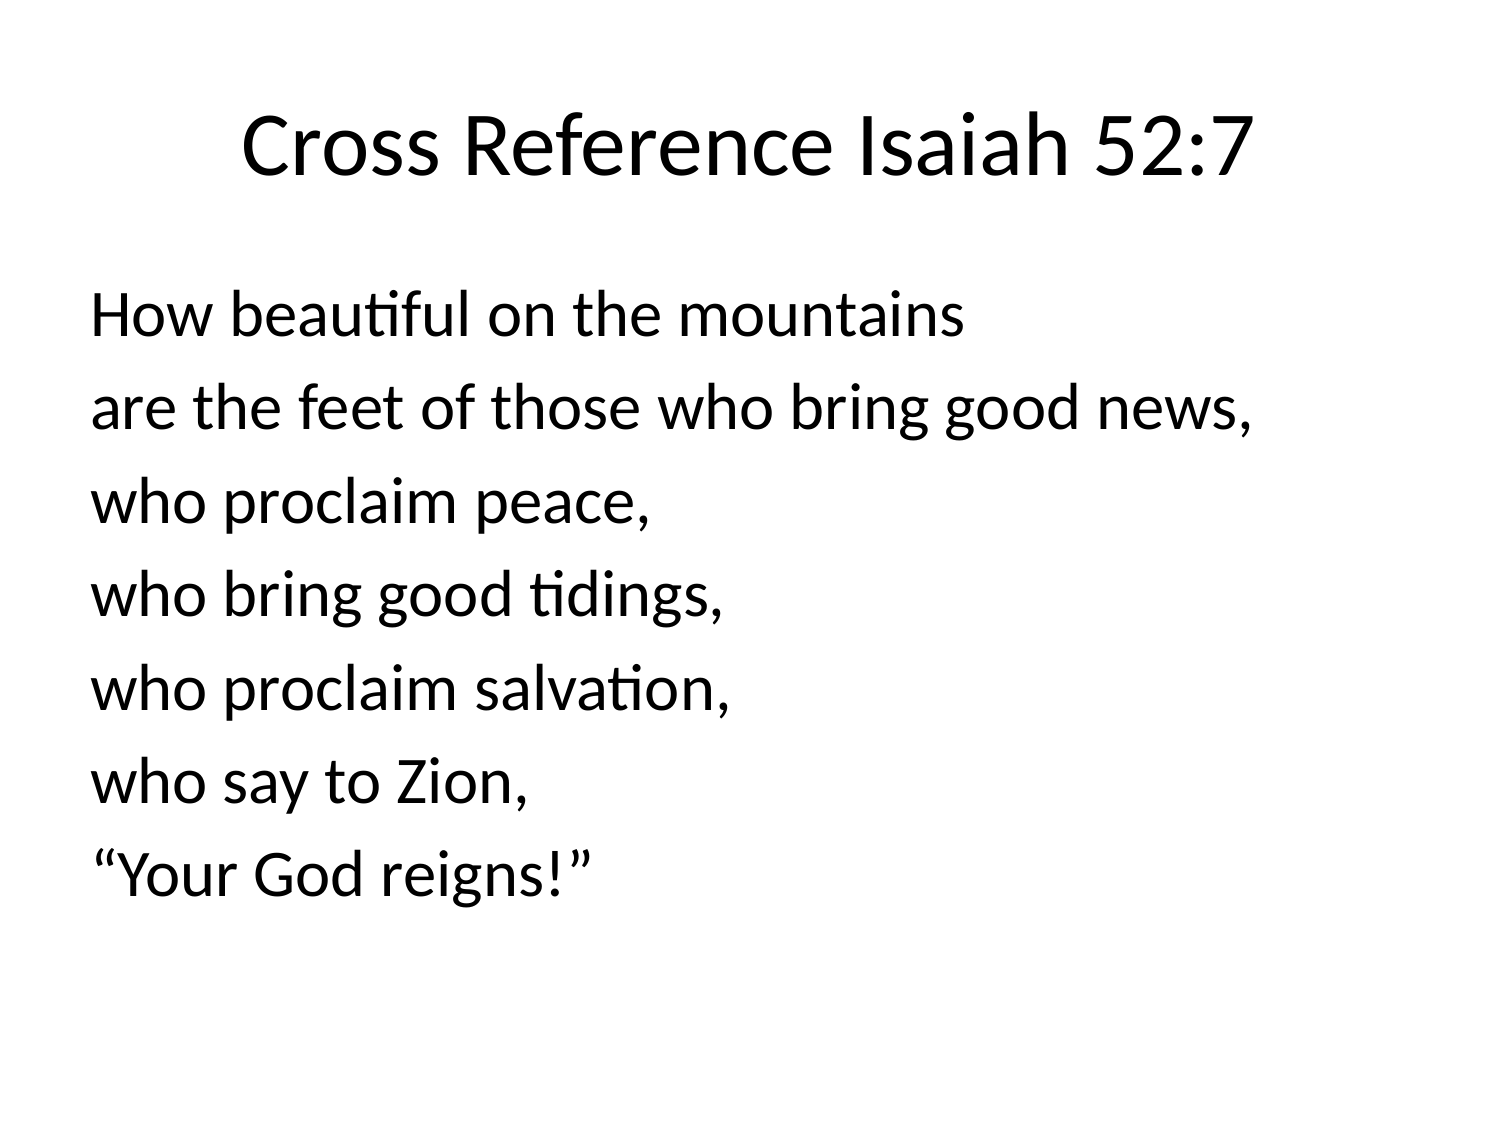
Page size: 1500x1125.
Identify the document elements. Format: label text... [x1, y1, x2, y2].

list How beautiful on the mountains are the feet of those who bring good news, who proclaim peace, who bring good tidings, who proclaim salvation, who say to Zion, “Your God reigns!” [75, 262, 1425, 1005]
title Cross Reference Isaiah 52:7 [75, 45, 1425, 233]
